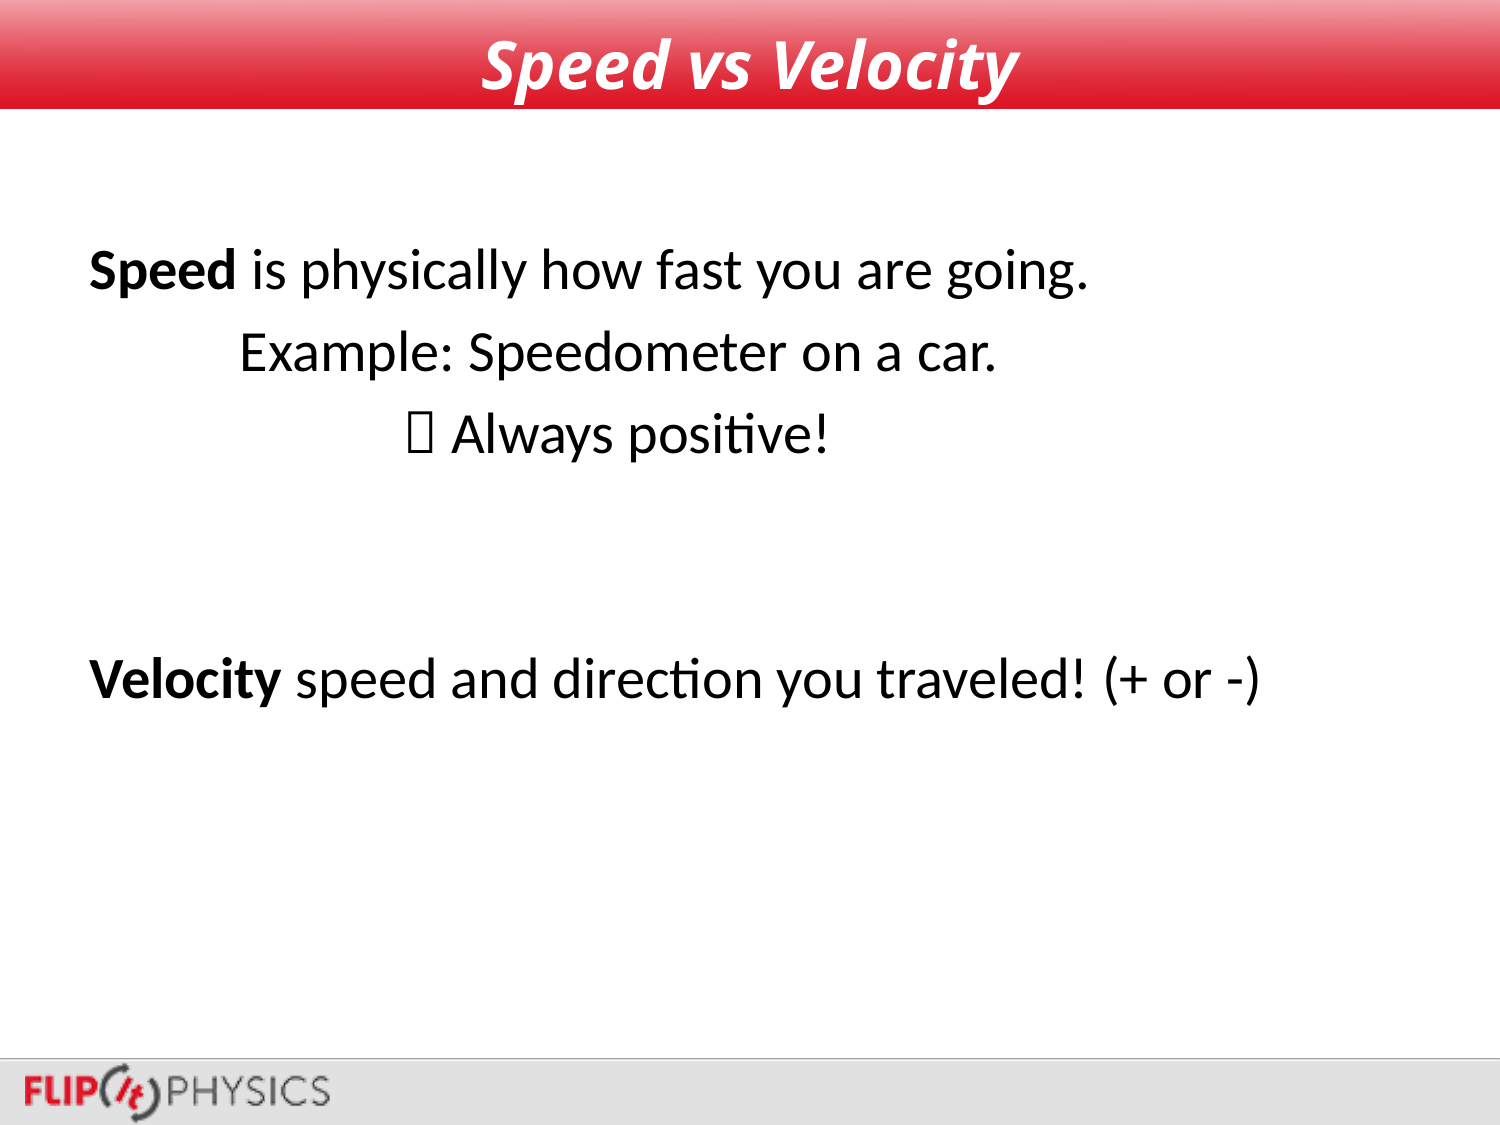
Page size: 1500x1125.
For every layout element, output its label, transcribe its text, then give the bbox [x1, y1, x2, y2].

picture [0, 1058, 1500, 1125]
list Speed is physically how fast you are going. Example: Speedometer on a car.  Always positive! Velocity speed and direction you traveled! (+ or -) [75, 142, 1425, 1020]
picture [0, 0, 1500, 109]
title Speed vs Velocity [75, 15, 1425, 91]
